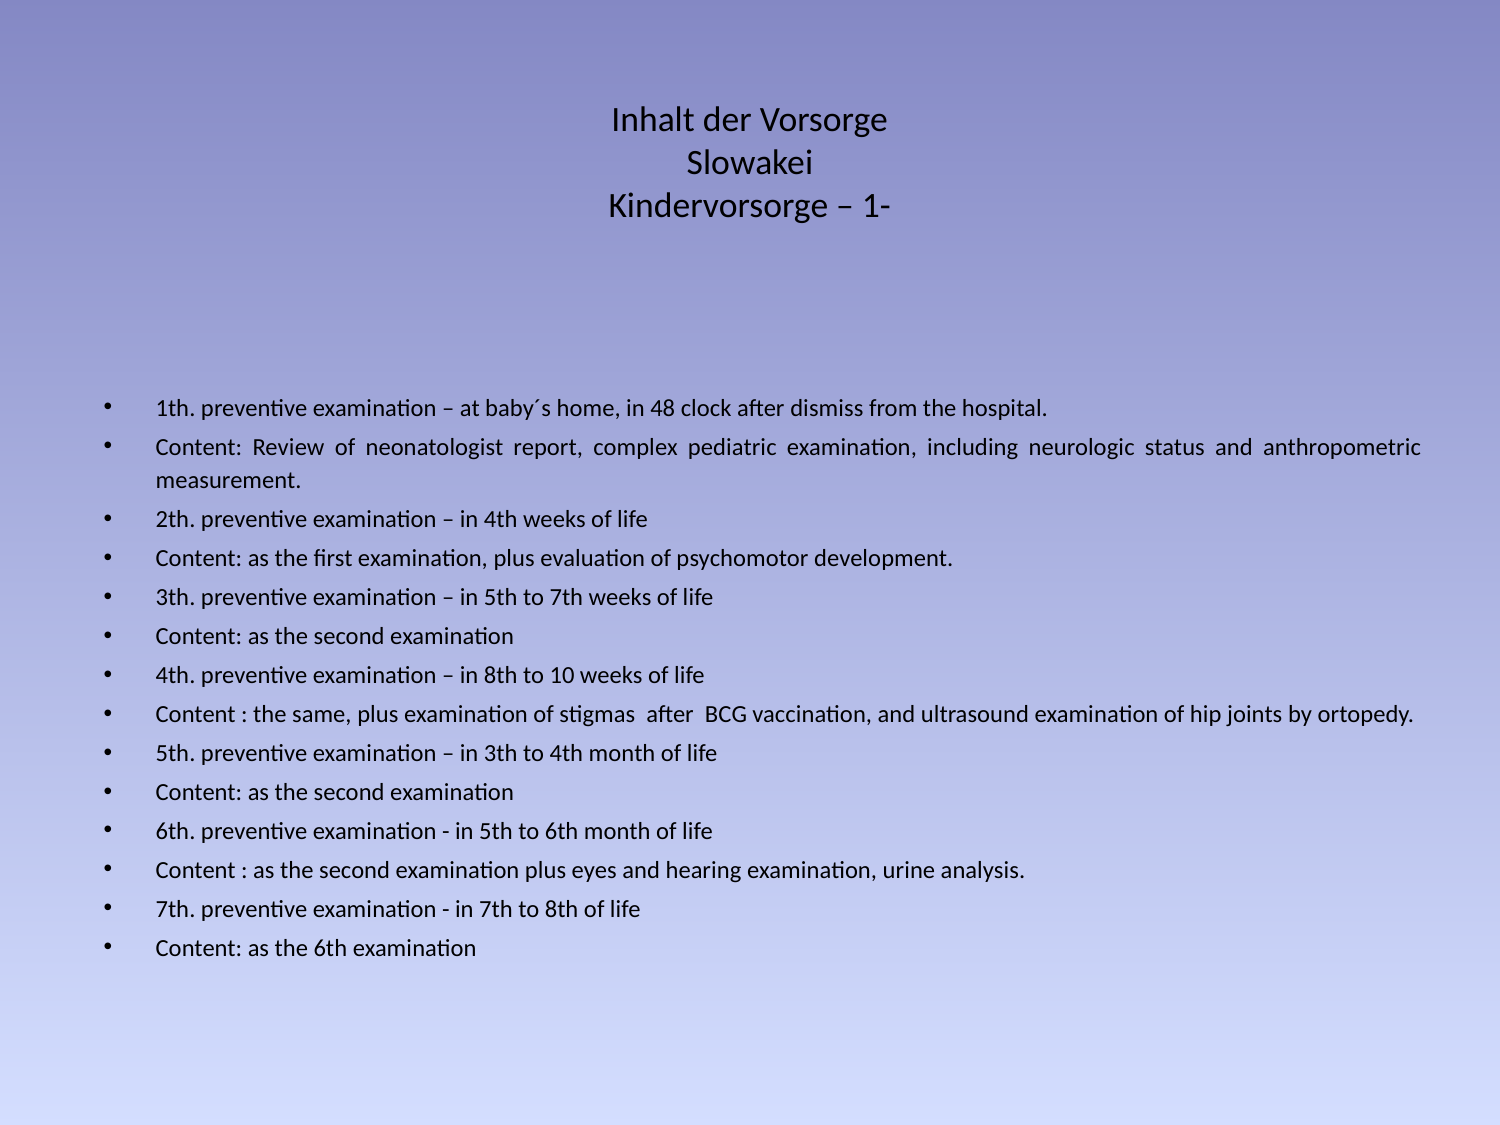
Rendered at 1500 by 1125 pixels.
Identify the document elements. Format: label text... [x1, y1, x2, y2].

list 1th. preventive examination – at baby´s home, in 48 clock after dismiss from the hospital. Content: Review of neonatologist report, complex pediatric examination, including neurologic status and anthropometric measurement. 2th. preventive examination – in 4th weeks of life Content: as the first examination, plus evaluation of psychomotor development. 3th. preventive examination – in 5th to 7th weeks of life Content: as the second examination 4th. preventive examination – in 8th to 10 weeks of life Content : the same, plus examination of stigmas after BCG vaccination, and ultrasound examination of hip joints by ortopedy. 5th. preventive examination – in 3th to 4th month of life Content: as the second examination 6th. preventive examination - in 5th to 6th month of life Content : as the second examination plus eyes and hearing examination, urine analysis. 7th. preventive examination - in 7th to 8th of life Content: as the 6th examination [88, 267, 1439, 1010]
title Inhalt der Vorsorge Slowakei Kindervorsorge – 1- [75, 45, 1425, 233]
